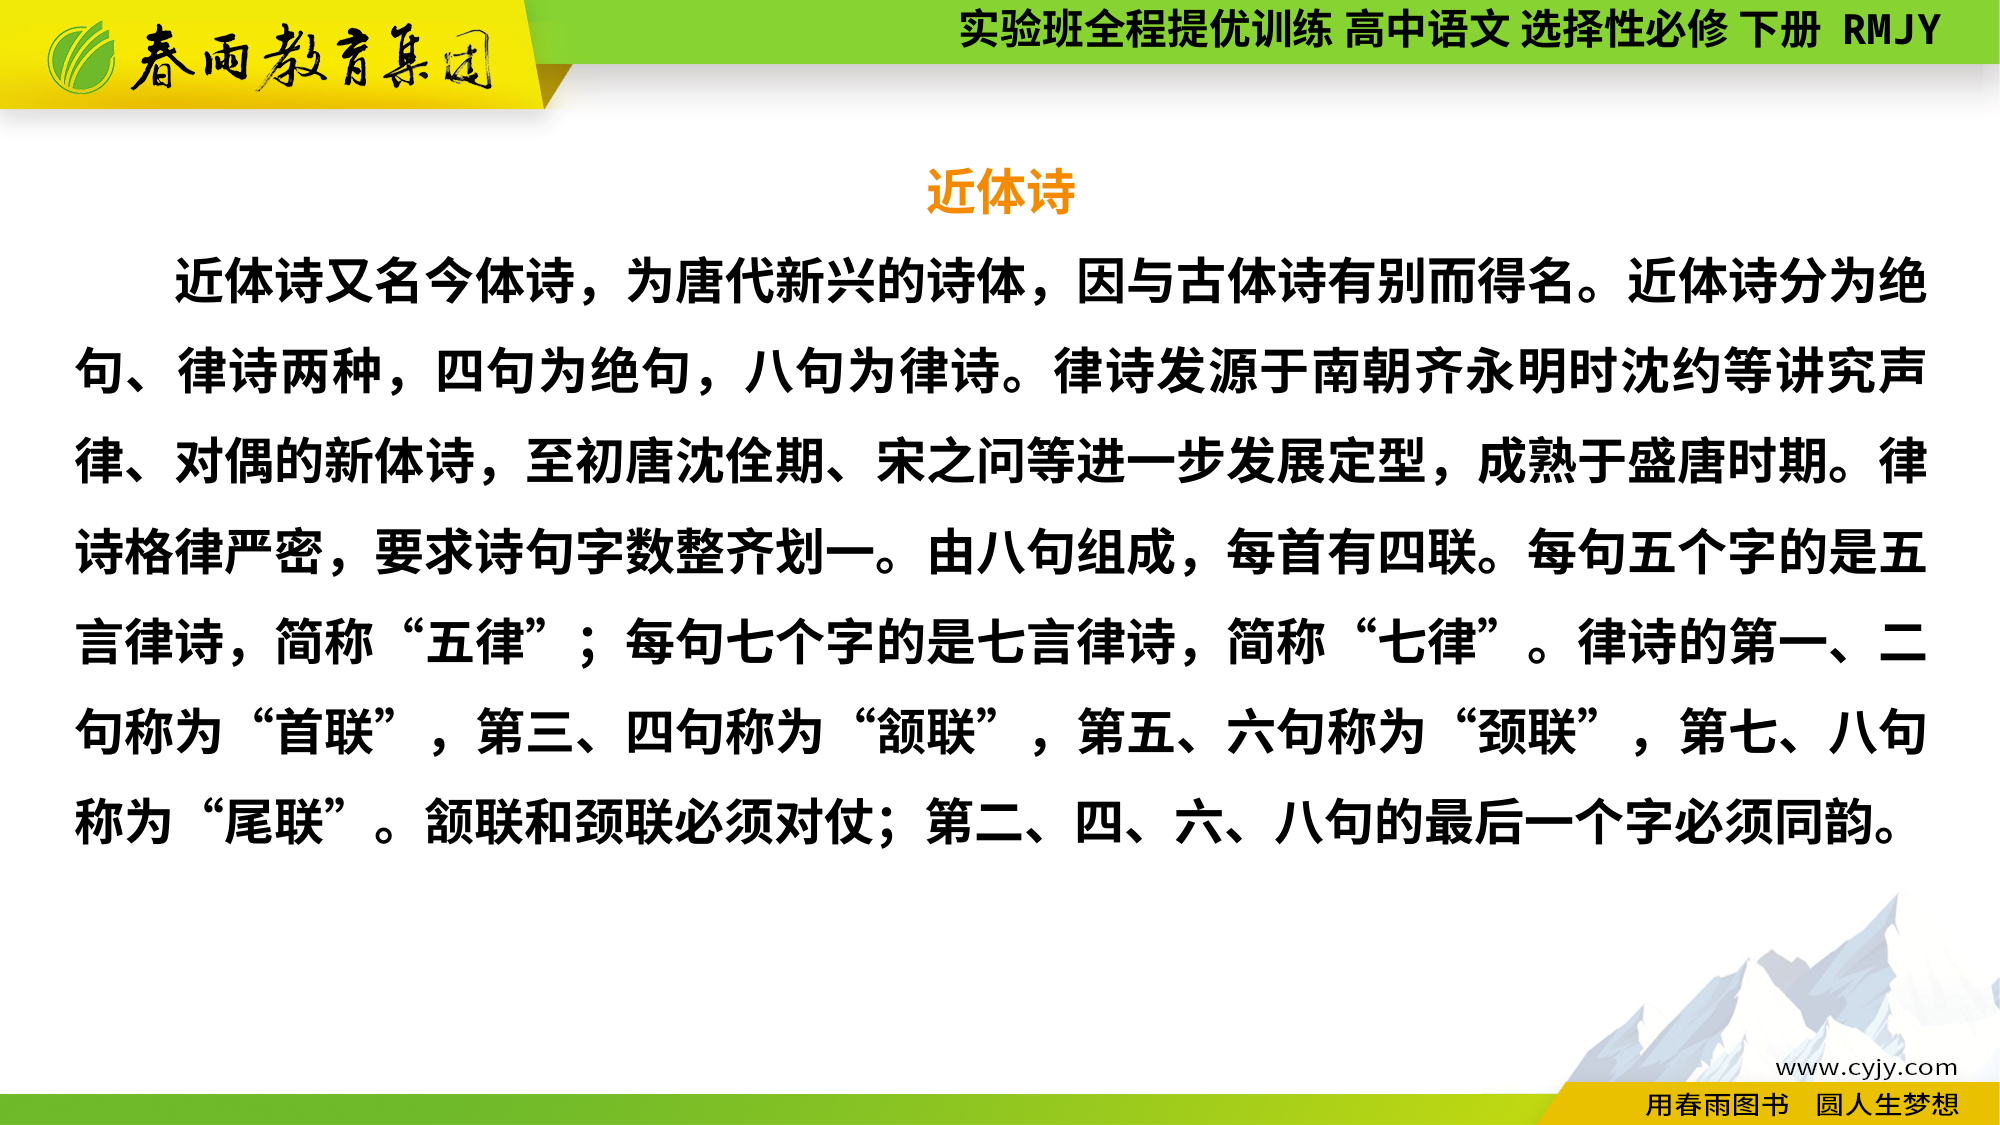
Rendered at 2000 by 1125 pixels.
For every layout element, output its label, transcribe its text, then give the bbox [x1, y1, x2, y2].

picture [0, 0, 2000, 1125]
list 近体诗 近体诗又名今体诗，为唐代新兴的诗体，因与古体诗有别而得名。近体诗分为绝句、律诗两种，四句为绝句，八句为律诗。律诗发源于南朝齐永明时沈约等讲究声律、对偶的新体诗，至初唐沈佺期、宋之问等进一步发展定型，成熟于盛唐时期。律诗格律严密，要求诗句字数整齐划一。由八句组成，每首有四联。每句五个字的是五言律诗，简称“五律”；每句七个字的是七言律诗，简称“七律”。律诗的第一、二句称为“首联”，第三、四句称为“颔联”，第五、六句称为“颈联”，第七、八句称为“尾联”。颔联和颈联必须对仗；第二、四、六、八句的最后一个字必须同韵。 [59, 122, 1944, 944]
